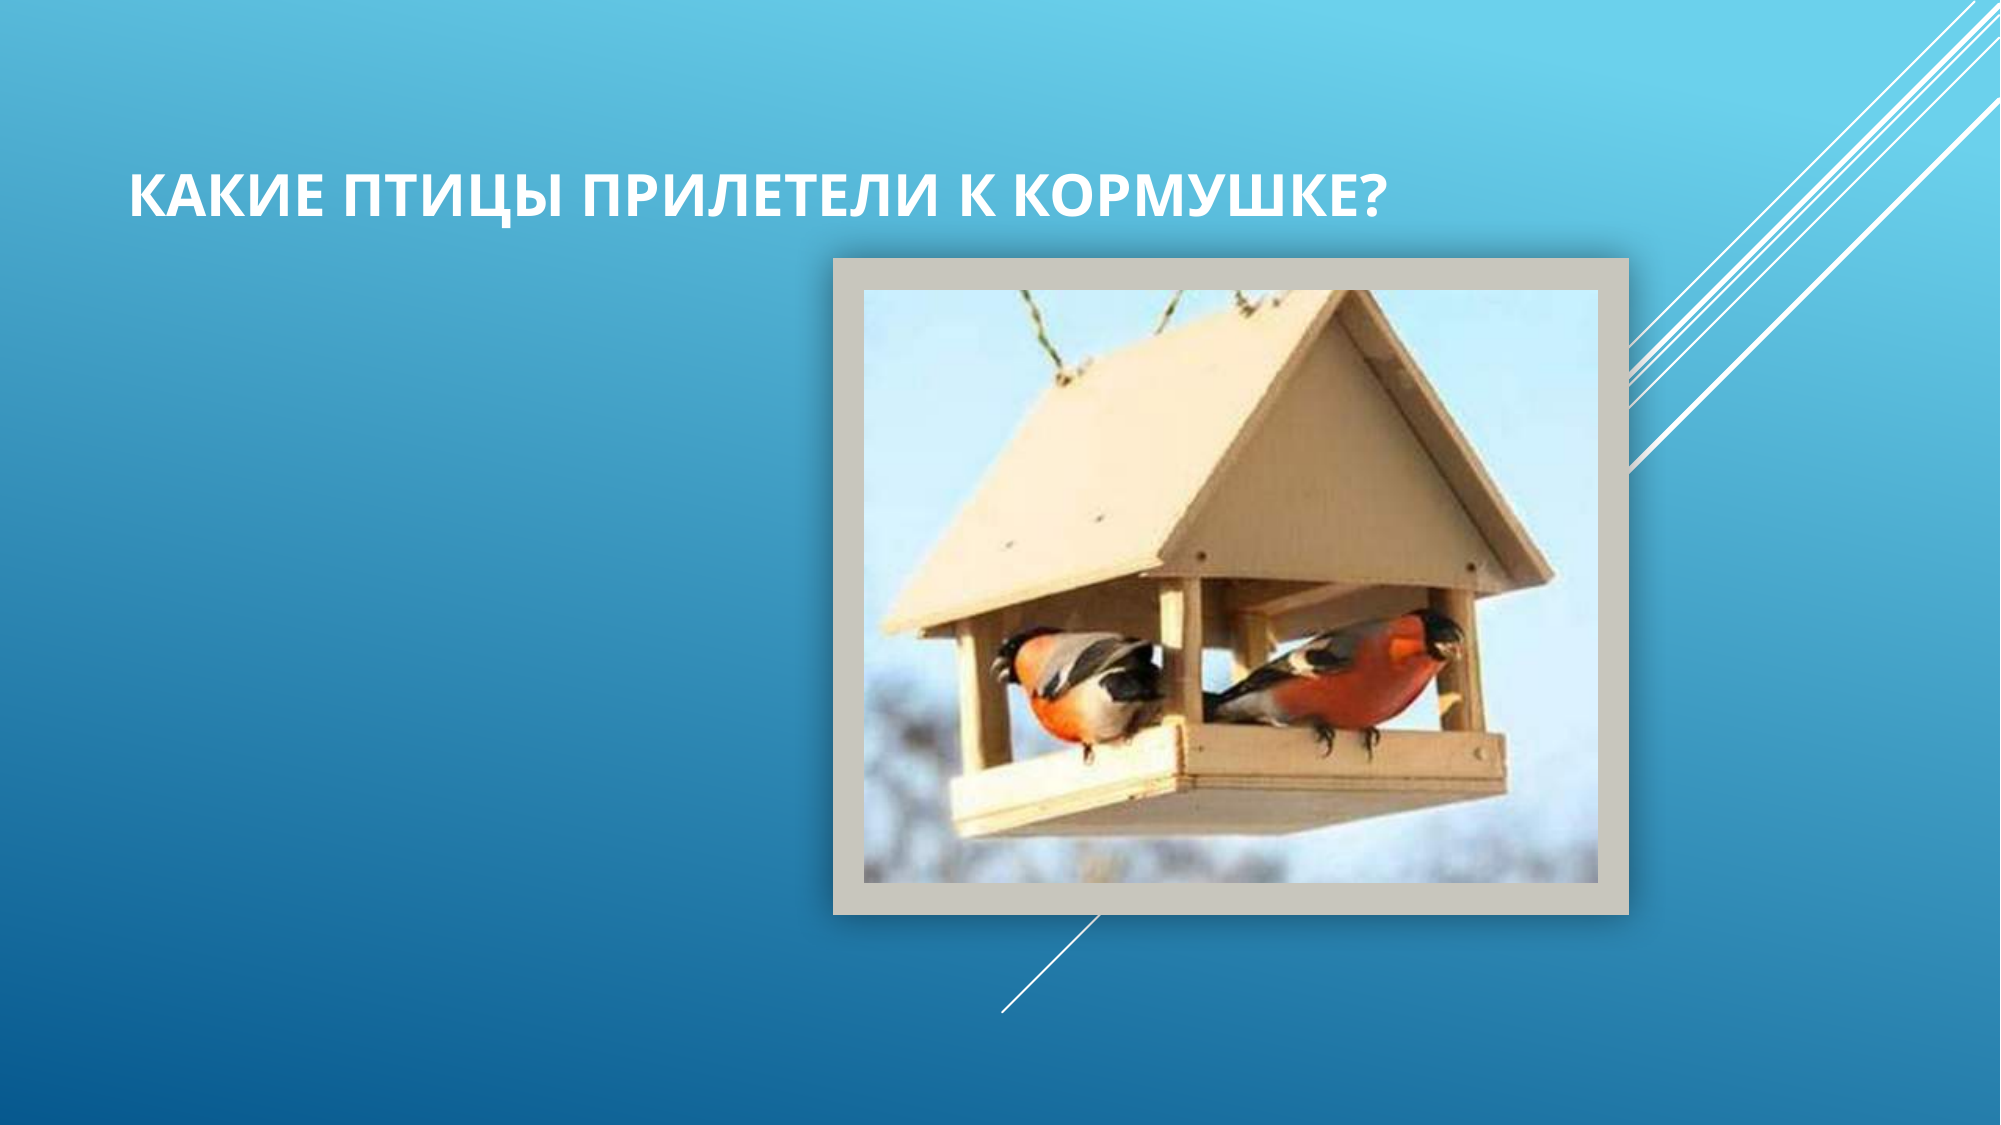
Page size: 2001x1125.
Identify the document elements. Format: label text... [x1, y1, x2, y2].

subtitle [112, 630, 1163, 950]
title Какие птицы прилетели к кормушке? [112, 112, 1425, 236]
picture [863, 289, 1599, 884]
